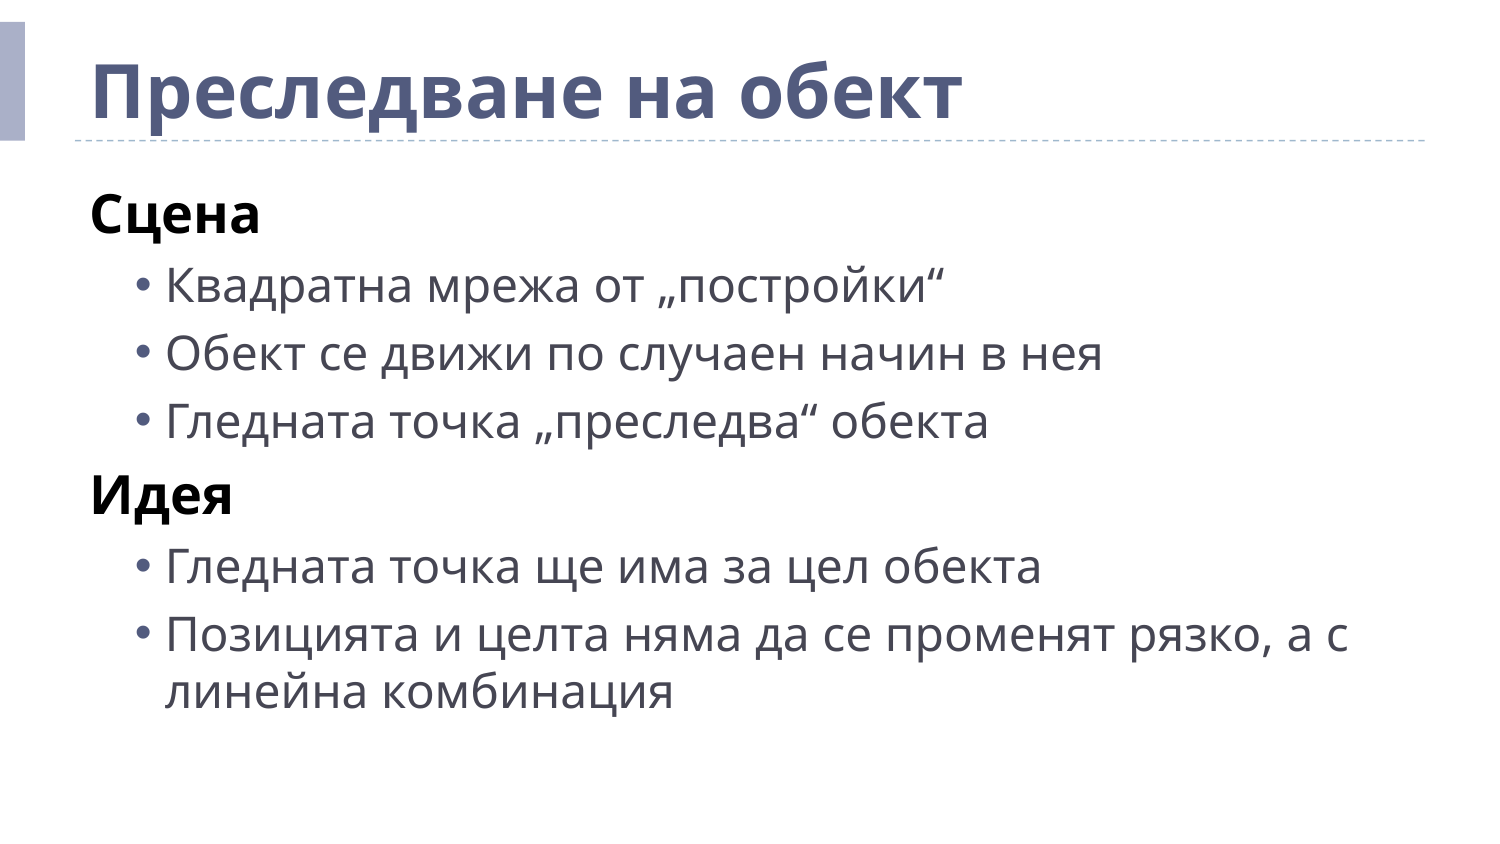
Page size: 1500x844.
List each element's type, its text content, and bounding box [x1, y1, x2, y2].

title Преследване на обект [75, 18, 1475, 141]
list Сцена Квадратна мрежа от „постройки“ Обект се движи по случаен начин в нея Гледната точка „преследва“ обекта Идея Гледната точка ще има за цел обекта Позицията и целта няма да се променят рязко, а с линейна комбинация [75, 171, 1475, 835]
